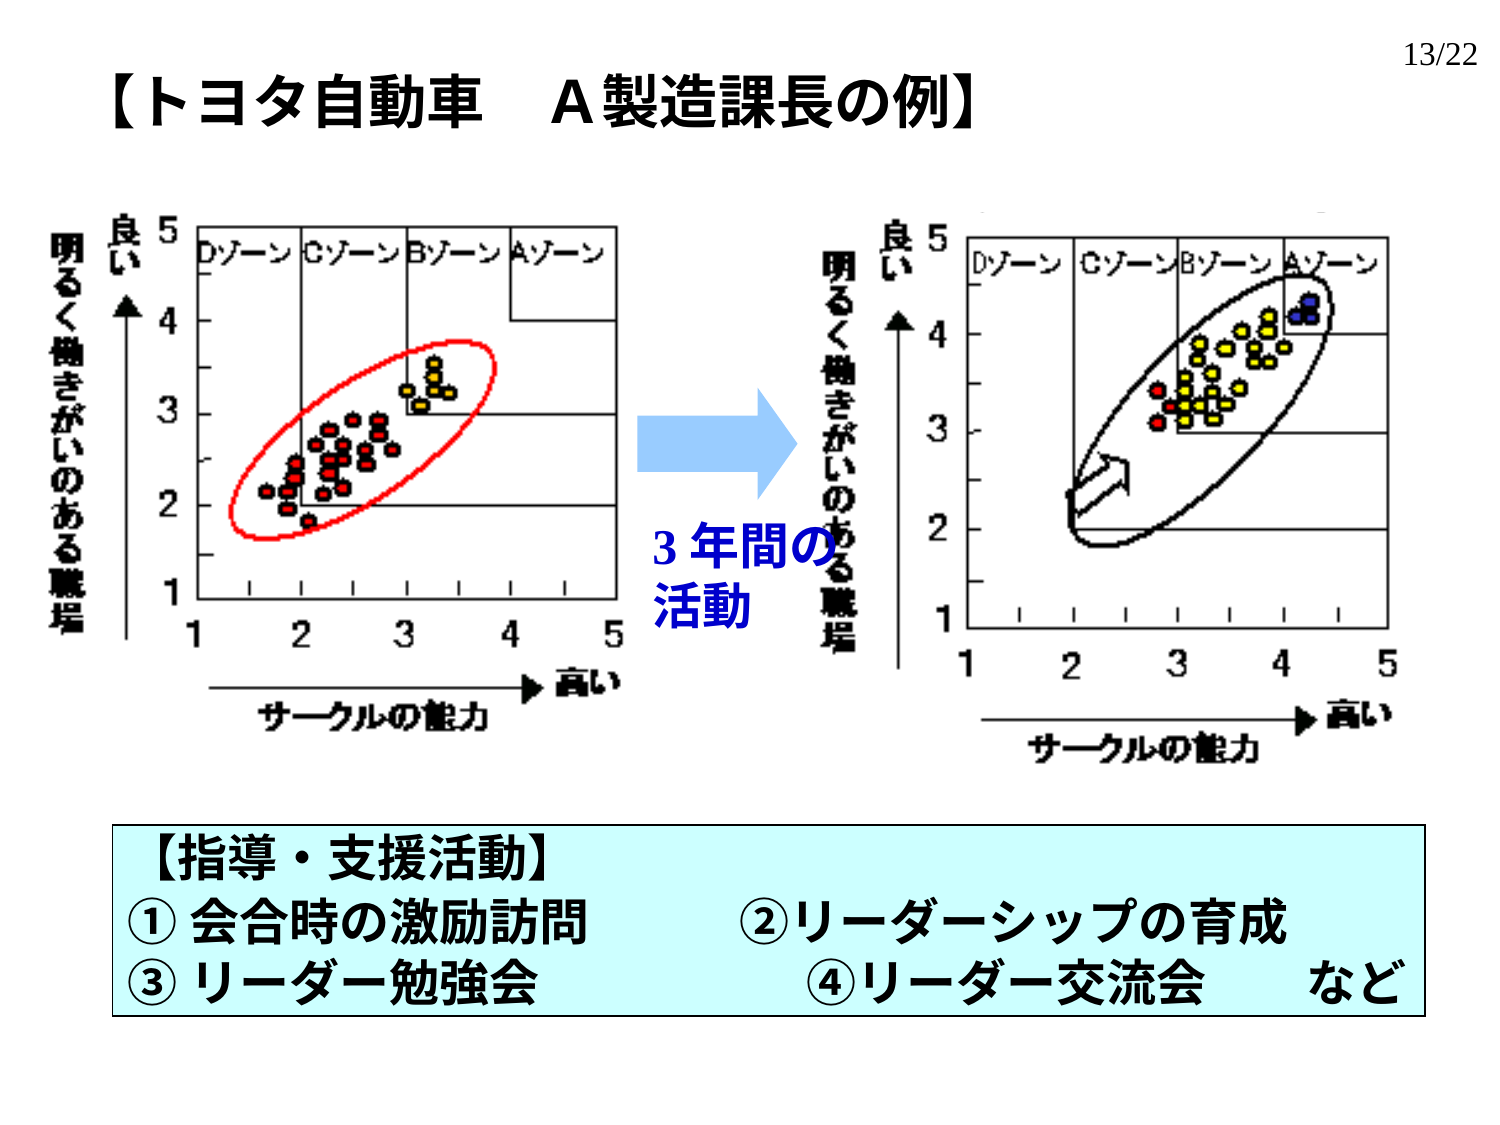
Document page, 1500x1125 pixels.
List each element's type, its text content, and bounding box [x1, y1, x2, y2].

picture [762, 212, 1426, 787]
text_box [666, 415, 757, 472]
text_box 13/22 [1387, 24, 1500, 80]
text_box 【指導・支援活動】 ①会合時の激励訪問 ②リーダーシップの育成 ③リーダー勉強会 ④リーダー交流会 など [112, 825, 1425, 1016]
title 【トヨタ自動車 Ａ製造課長の例】 [62, 50, 1338, 150]
picture [12, 187, 663, 769]
text_box 3年間の活動 [666, 512, 757, 642]
